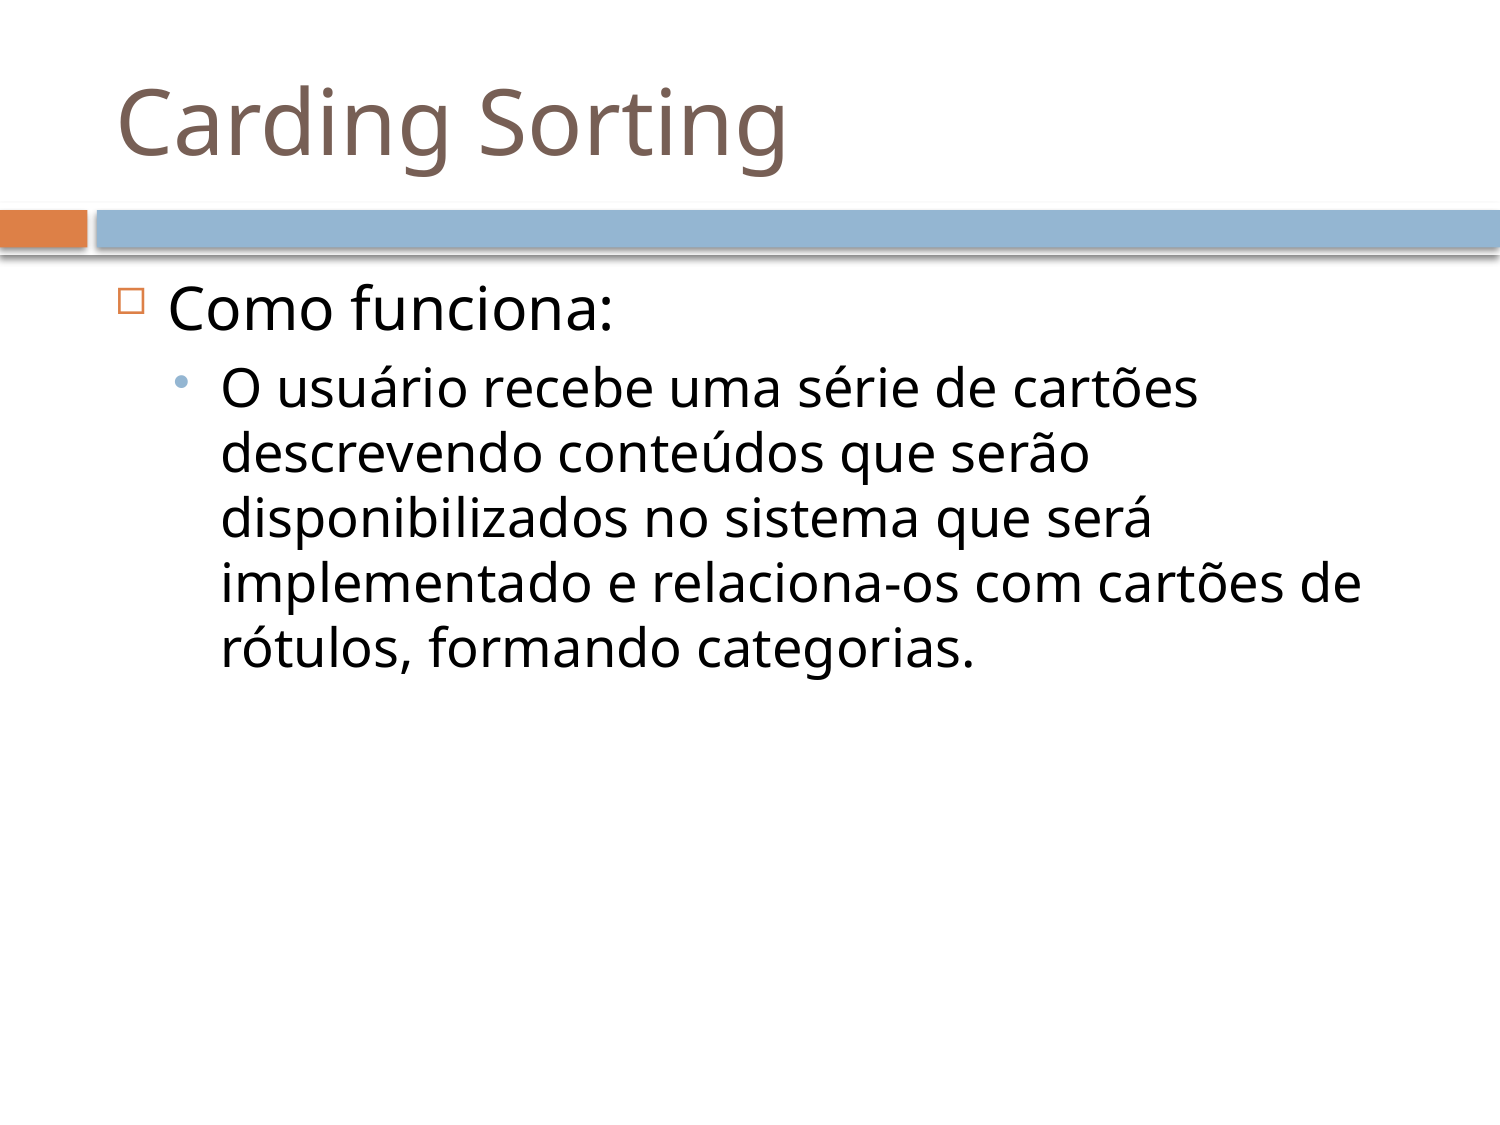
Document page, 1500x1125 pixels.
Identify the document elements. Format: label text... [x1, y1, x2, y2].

list Como funciona: O usuário recebe uma série de cartões descrevendo conteúdos que serão disponibilizados no sistema que será implementado e relaciona-os com cartões de rótulos, formando categorias. [100, 262, 1438, 1000]
title Carding Sorting [100, 37, 1438, 200]
